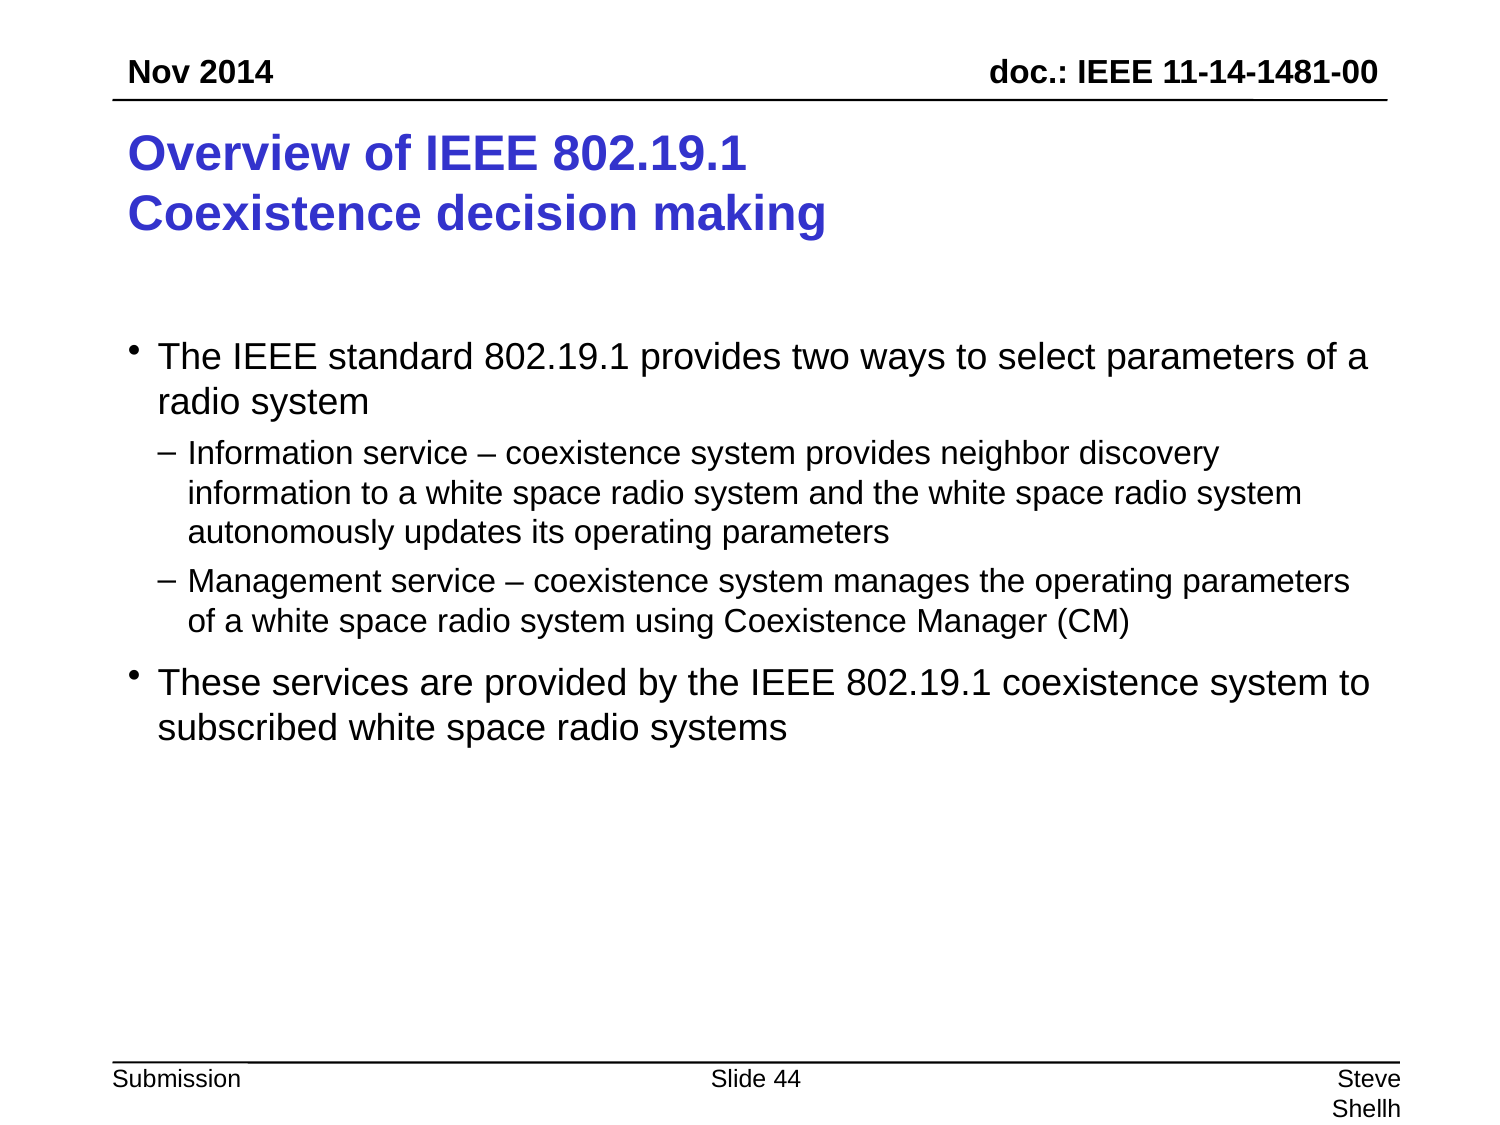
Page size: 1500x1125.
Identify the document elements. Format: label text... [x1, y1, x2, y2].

title Overview of IEEE 802.19.1 Coexistence decision making [112, 112, 1388, 288]
footer Steve Shellhammer, Qualcomm [1320, 1061, 1402, 1093]
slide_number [112, 40, 463, 101]
slide_number Slide 44 [709, 1061, 803, 1093]
list The IEEE standard 802.19.1 provides two ways to select parameters of a radio system Information service – coexistence system provides neighbor discovery information to a white space radio system and the white space radio system autonomously updates its operating parameters Management service – coexistence system manages the operating parameters of a white space radio system using Coexistence Manager (CM) These services are provided by the IEEE 802.19.1 coexistence system to subscribed white space radio systems [112, 324, 1388, 1000]
